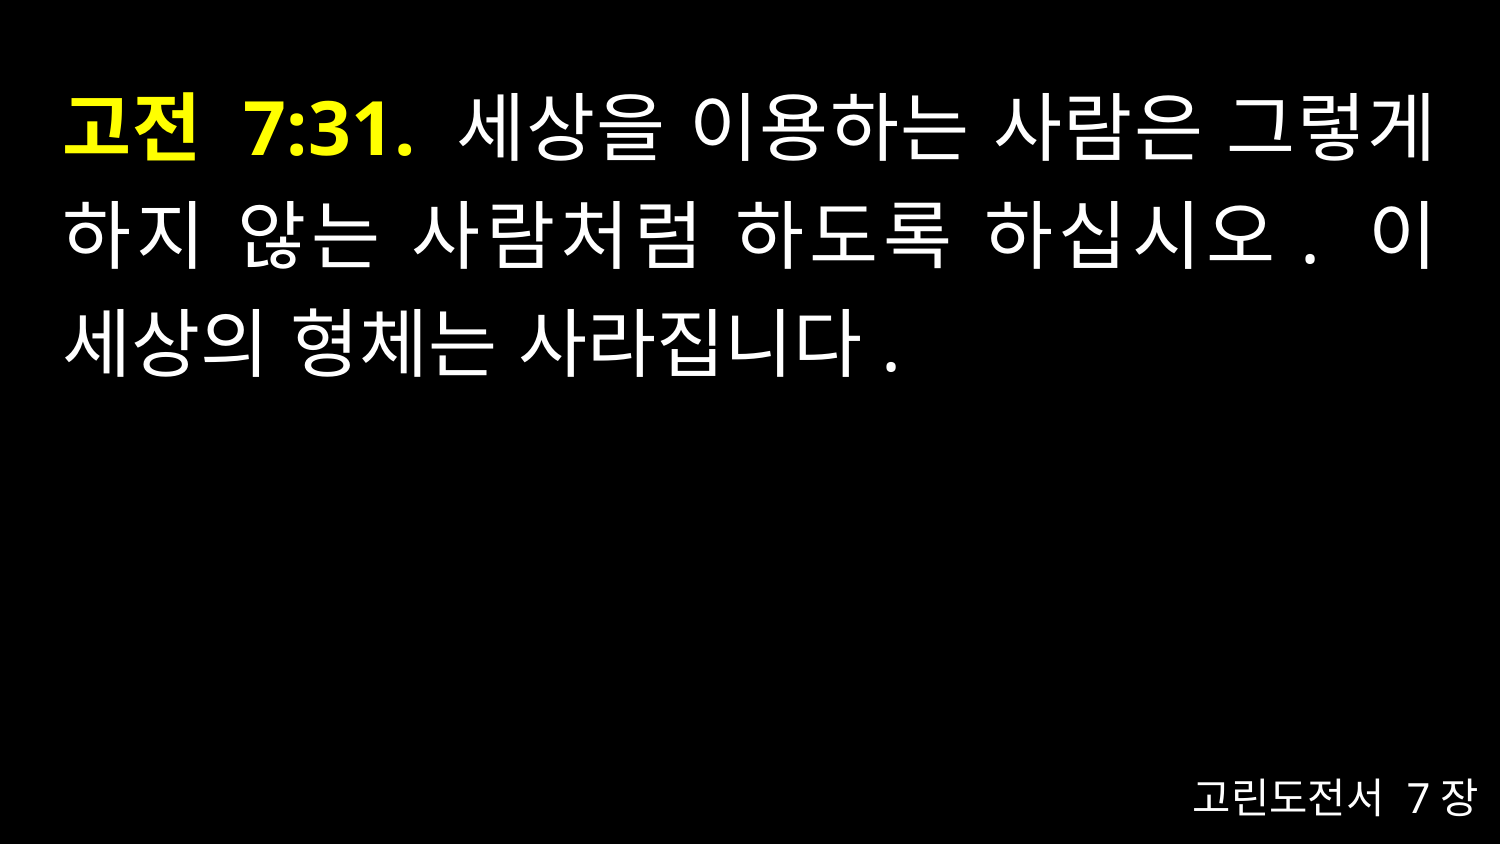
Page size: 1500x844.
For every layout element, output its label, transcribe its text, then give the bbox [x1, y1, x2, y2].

subtitle 고린도전서 7장 [916, 770, 1500, 844]
title 고전 7:31. 세상을 이용하는 사람은 그렇게 하지 않는 사람처럼 하도록 하십시오. 이 세상의 형체는 사라집니다. [0, 0, 1500, 844]
